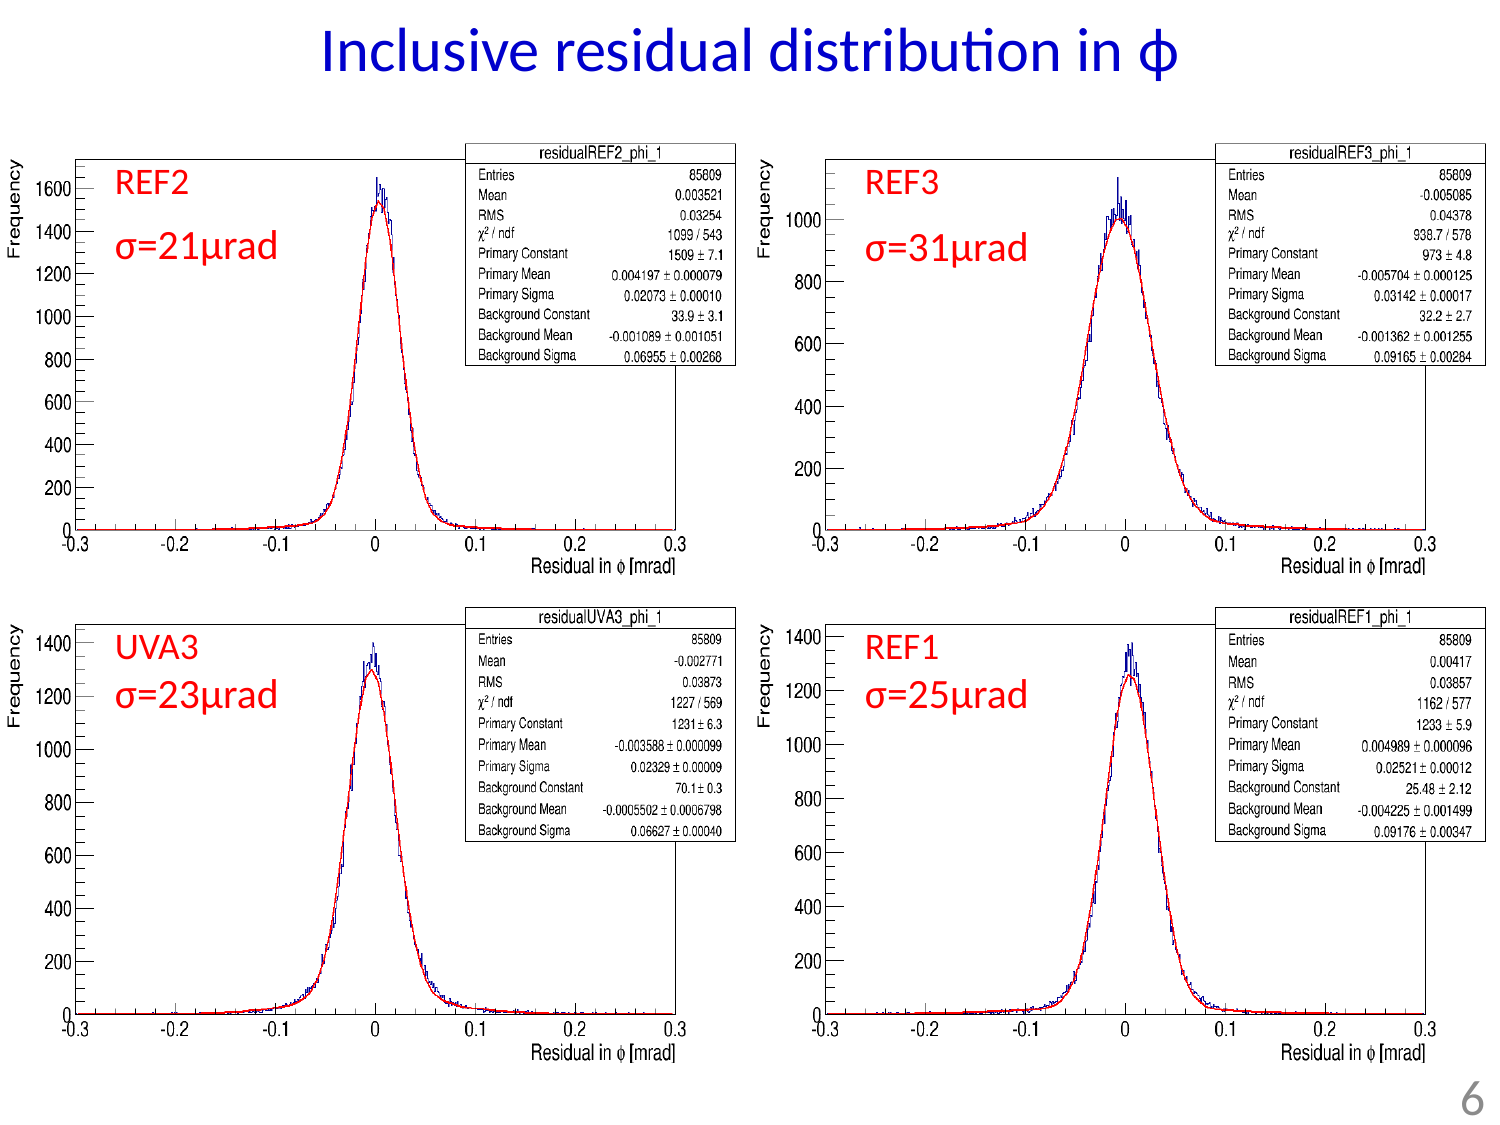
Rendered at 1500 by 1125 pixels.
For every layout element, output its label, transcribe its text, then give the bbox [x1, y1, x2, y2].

picture [0, 113, 1500, 1063]
slide_number 6 [1149, 1069, 1500, 1125]
title Inclusive residual distribution in ϕ [75, 0, 1425, 93]
